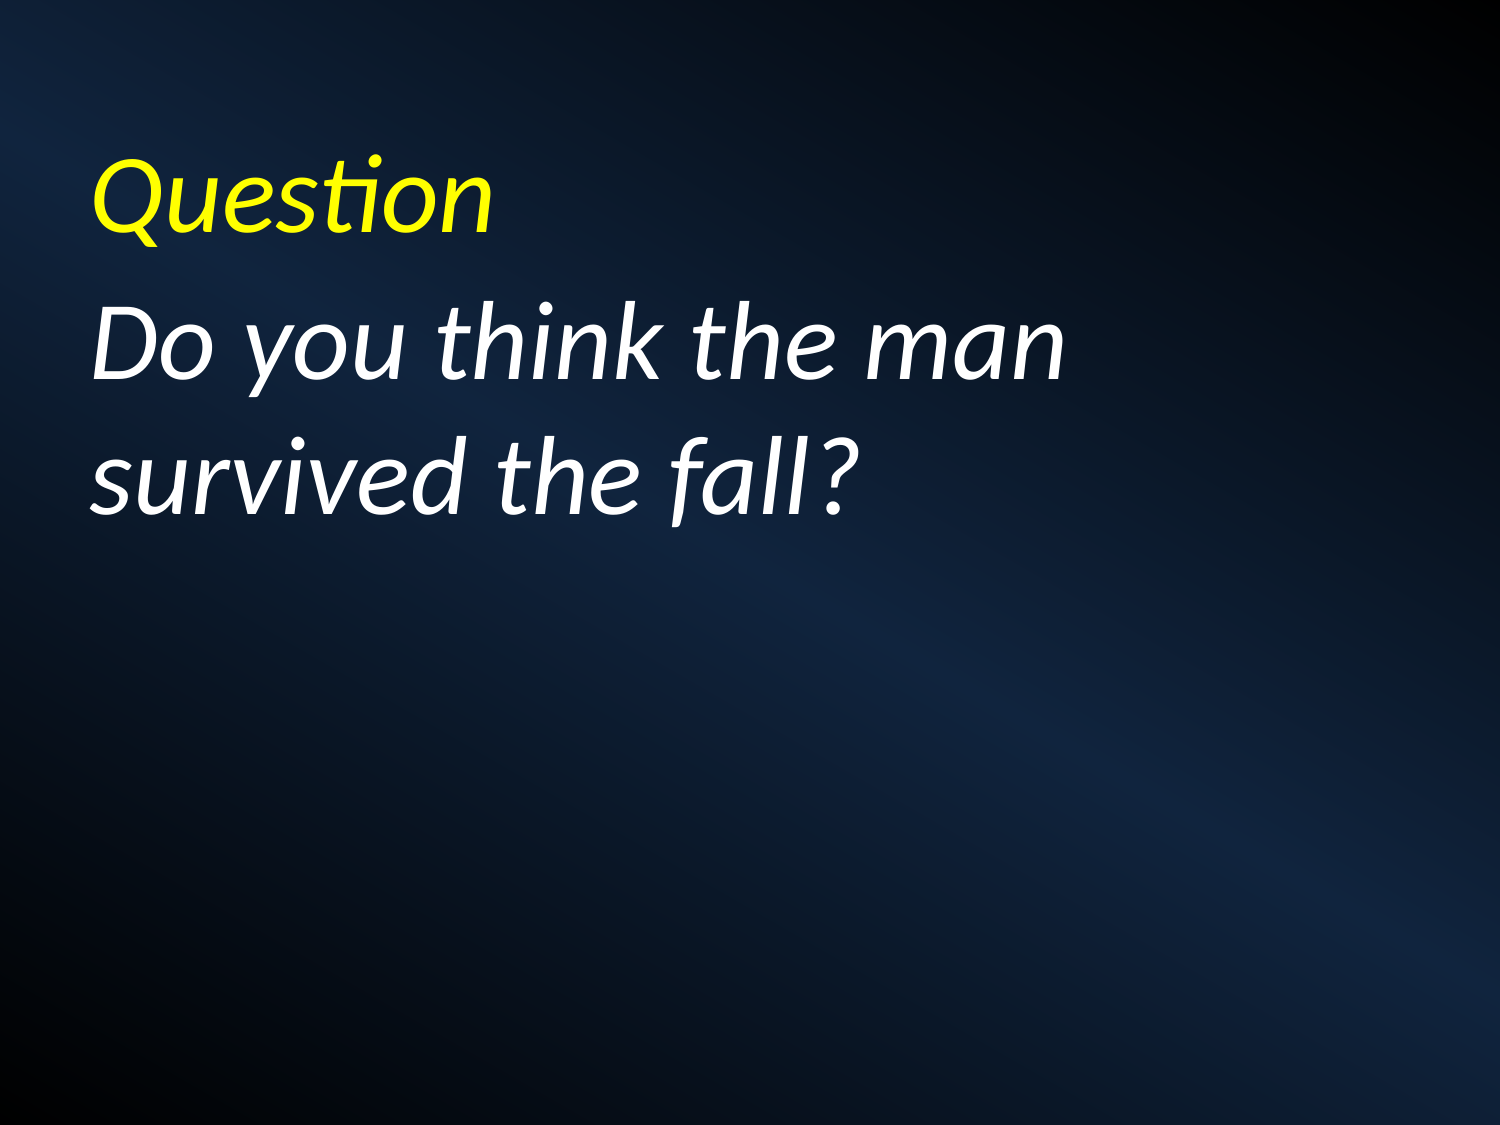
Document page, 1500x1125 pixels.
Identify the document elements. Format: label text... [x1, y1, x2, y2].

text_box Question Do you think the man survived the fall? [74, 112, 1425, 545]
